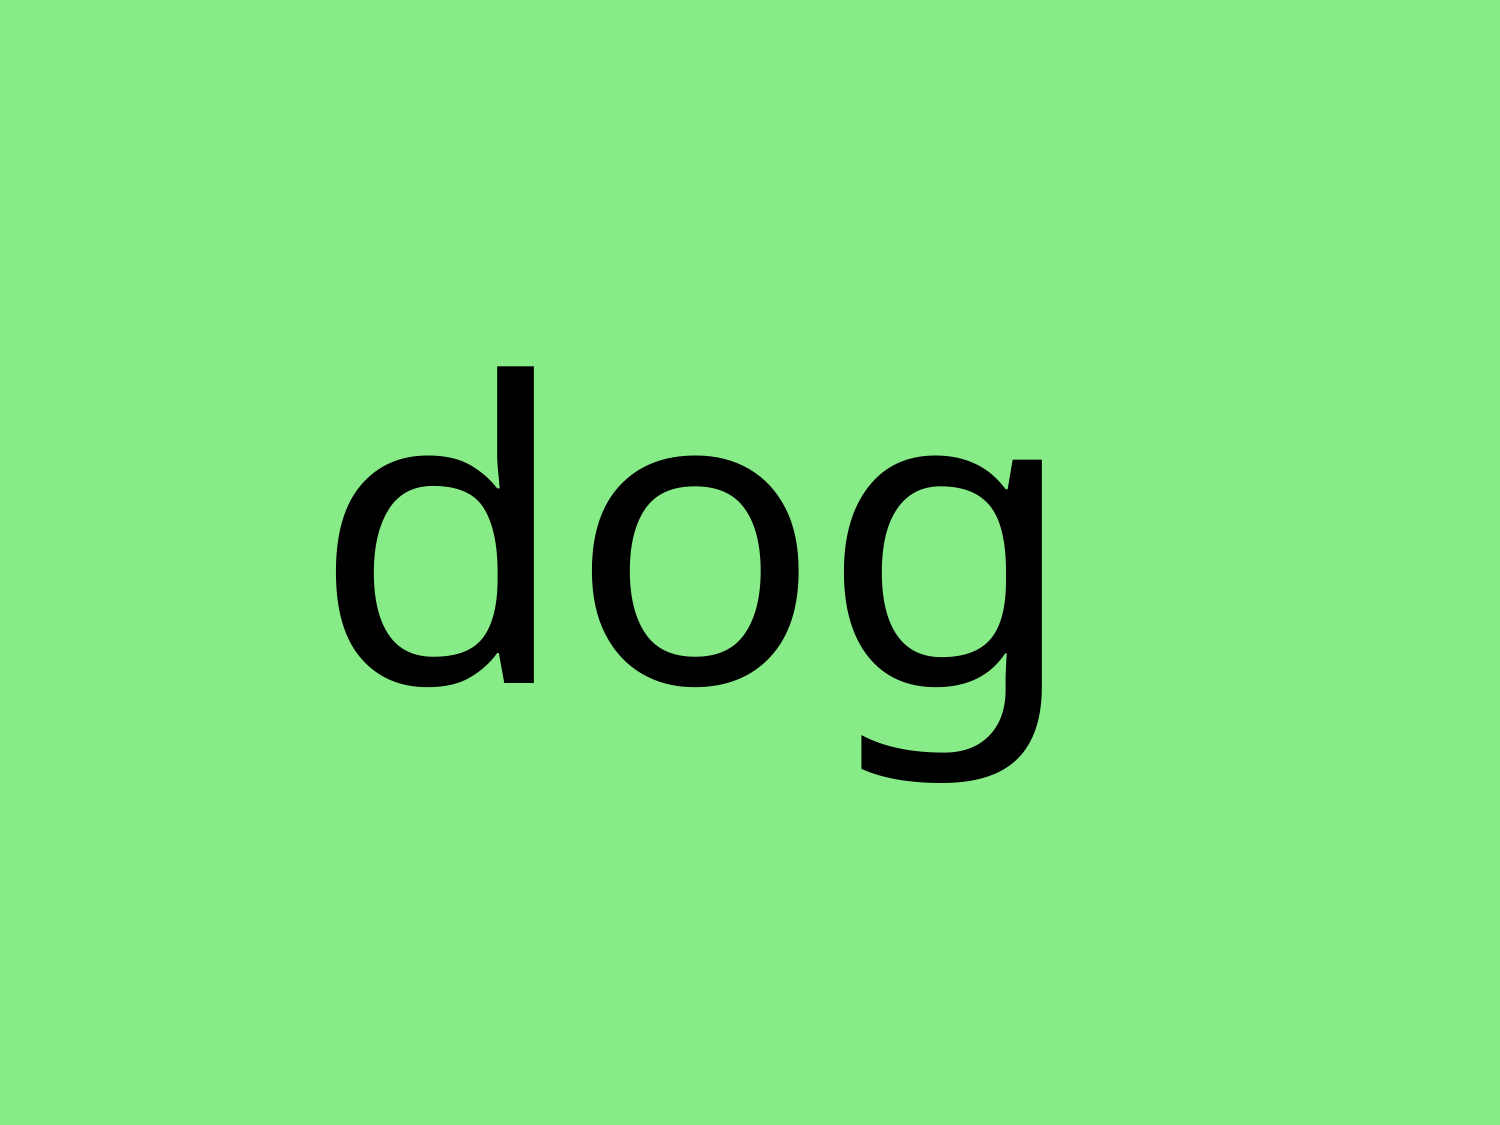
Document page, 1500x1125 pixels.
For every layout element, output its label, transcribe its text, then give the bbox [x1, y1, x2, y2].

text_box dog [41, 259, 1459, 775]
